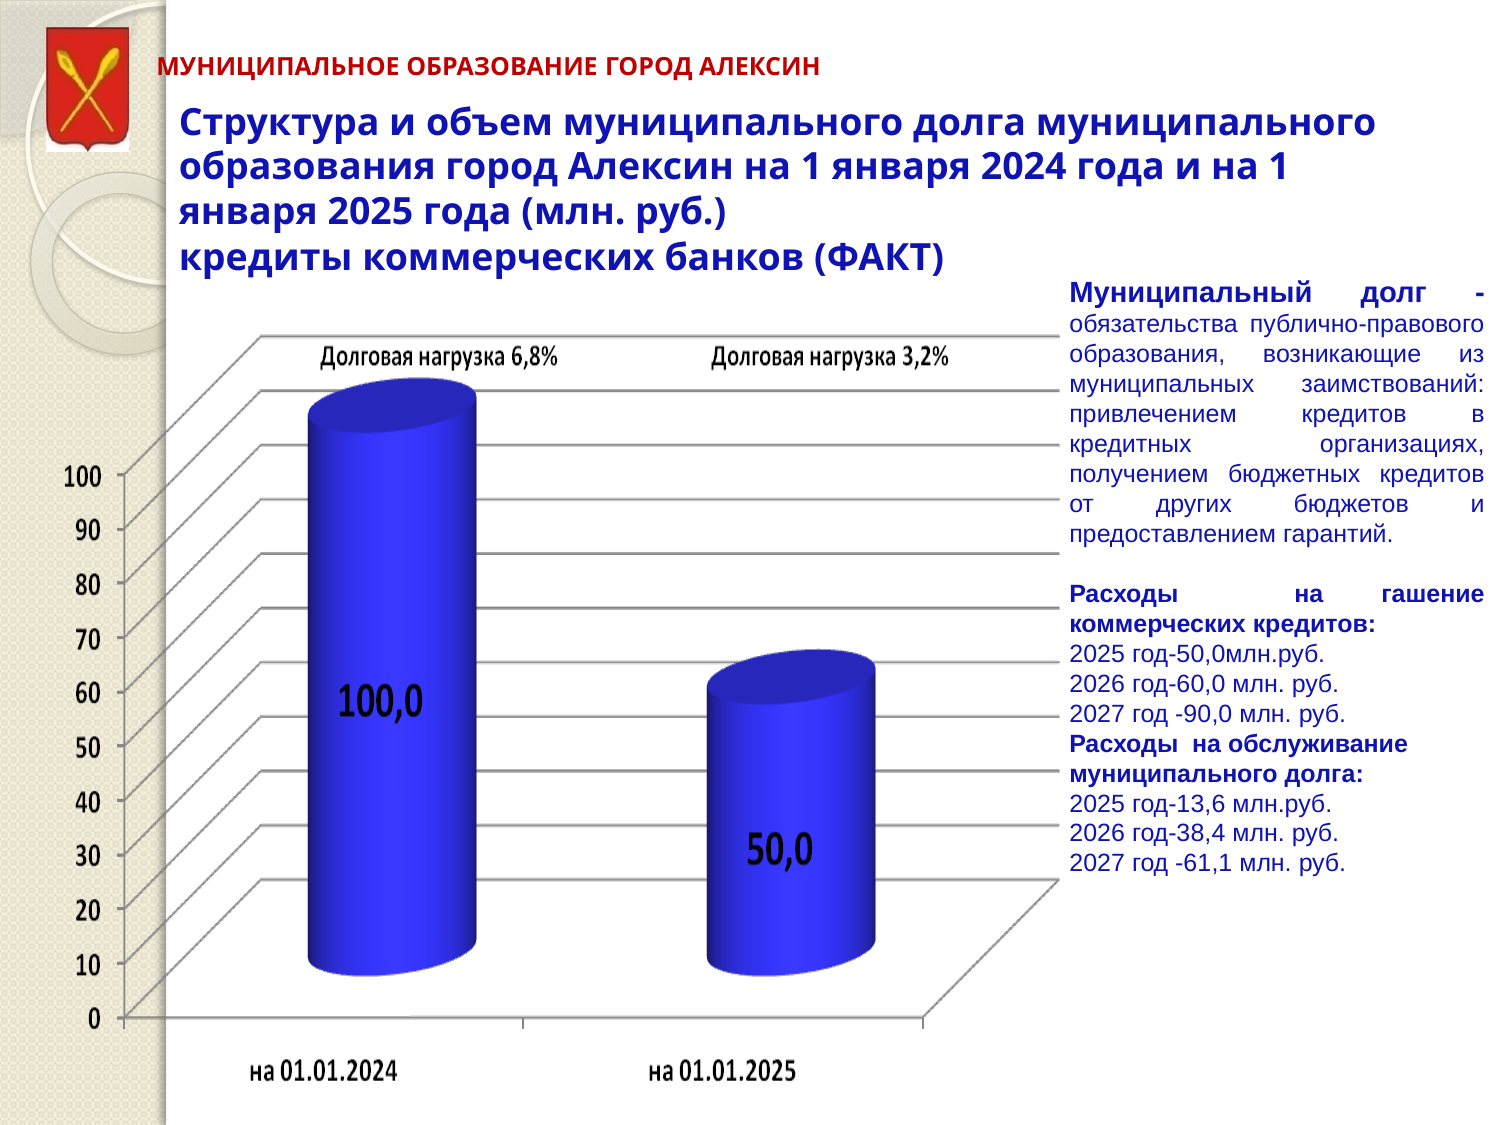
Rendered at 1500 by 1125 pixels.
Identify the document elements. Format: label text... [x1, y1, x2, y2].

text_box МУНИЦИПАЛЬНОЕ ОБРАЗОВАНИЕ ГОРОД АЛЕКСИН [141, 42, 1400, 88]
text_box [0, 296, 1126, 1125]
picture [46, 26, 130, 152]
title Структура и объем муниципального долга муниципального образования город Алексин на 1 января 2024 года и на 1 января 2025 года (млн. руб.) кредиты коммерческих банков (ФАКТ) [164, 78, 1425, 293]
text_box Муниципальный долг - обязательства публично-правового образования, возникающие из муниципальных заимствований: привлечением кредитов в кредитных организациях, получением бюджетных кредитов от других бюджетов и предоставлением гарантий. Расходы на гашение коммерческих кредитов: 2025 год-50,0млн.руб. 2026 год-60,0 млн. руб. 2027 год -90,0 млн. руб. Расходы на обслуживание муниципального долга: 2025 год-13,6 млн.руб. 2026 год-38,4 млн. руб. 2027 год -61,1 млн. руб. [1054, 265, 1500, 885]
